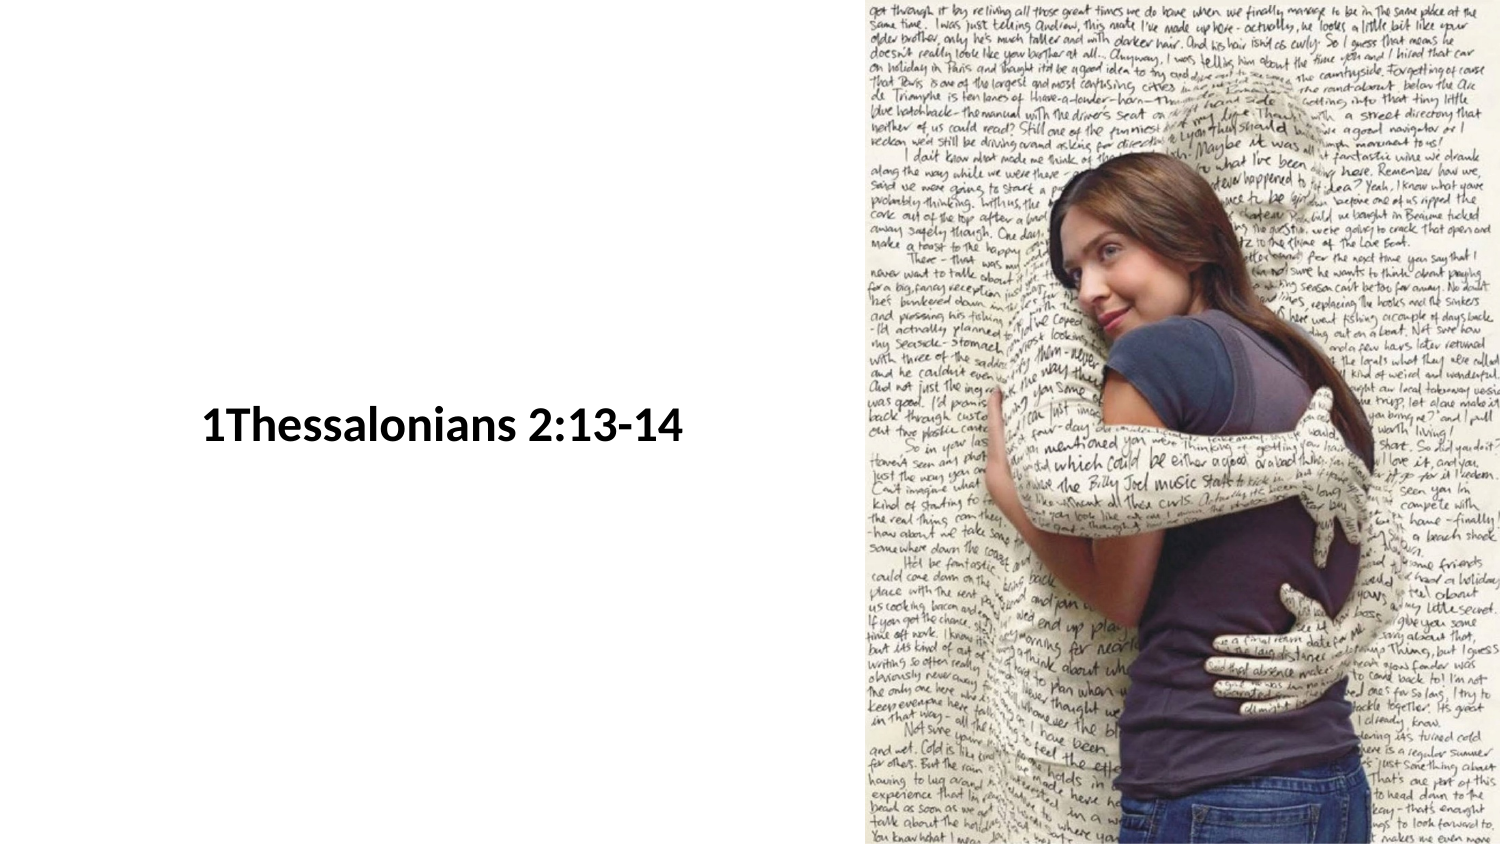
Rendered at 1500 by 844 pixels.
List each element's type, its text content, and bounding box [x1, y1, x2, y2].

text_box 1Thessalonians 2:13-14 [185, 383, 699, 459]
picture [864, 0, 1500, 844]
